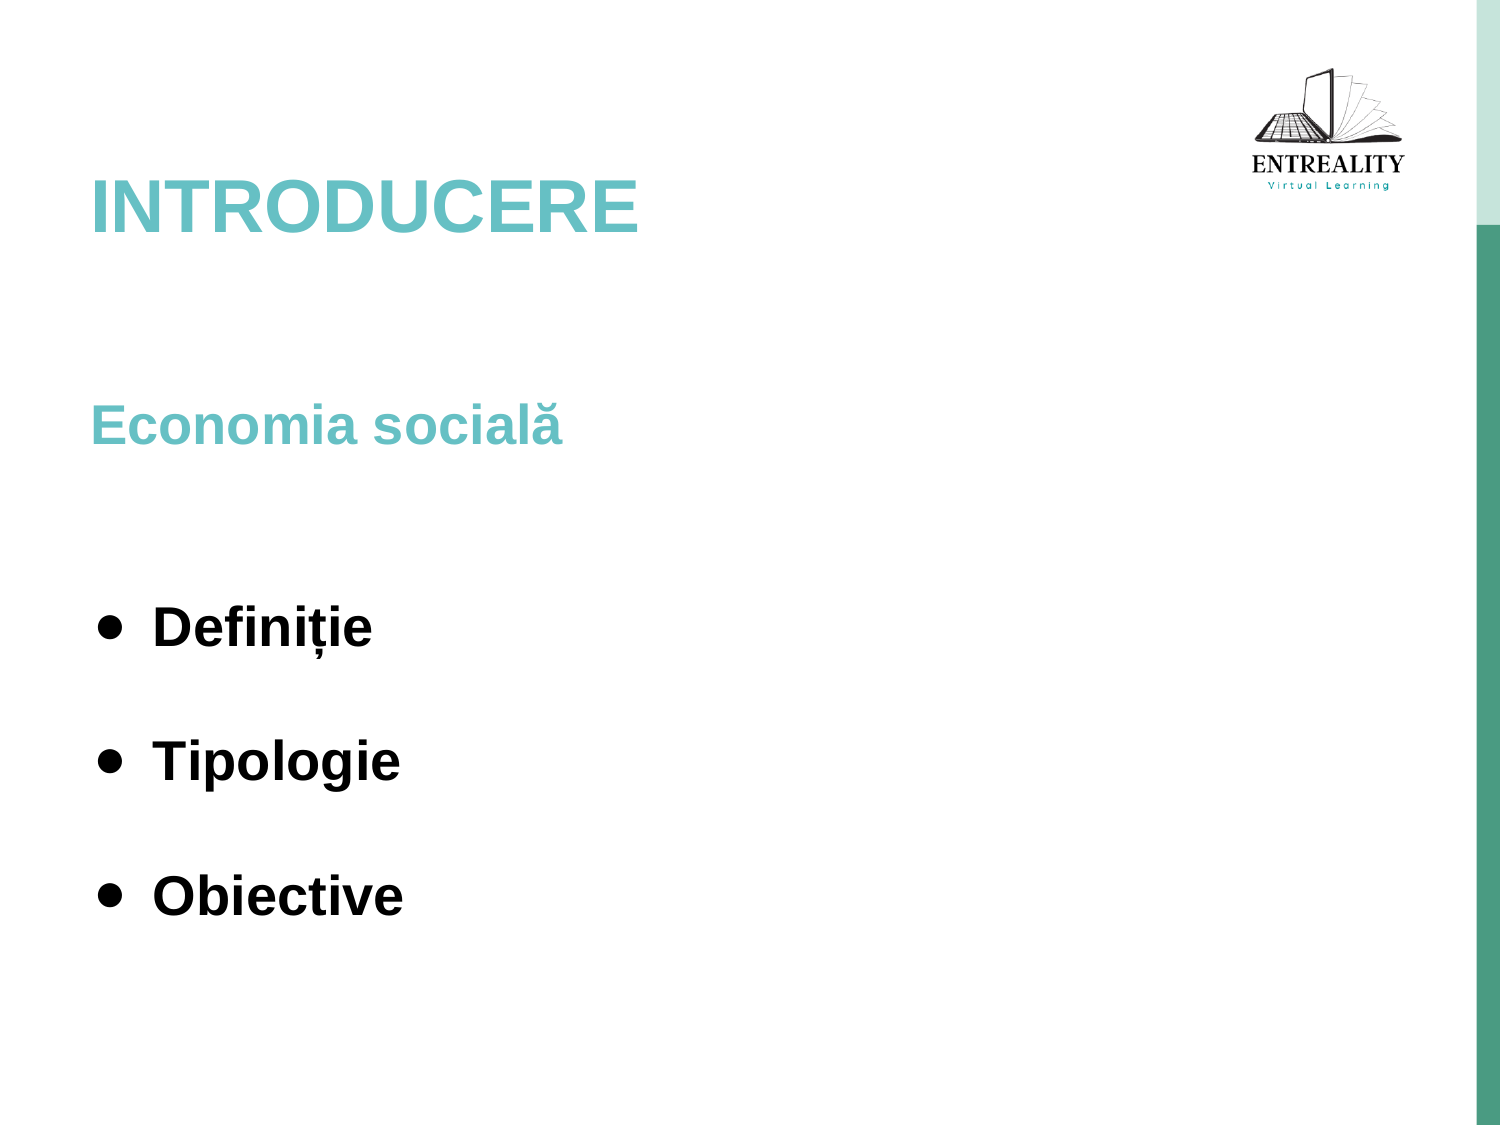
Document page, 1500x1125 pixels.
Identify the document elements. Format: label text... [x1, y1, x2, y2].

picture [1198, 0, 1458, 259]
list Economia socială Definiție Tipologie Obiective [75, 294, 1325, 1012]
title INTRODUCERE [75, 30, 1025, 256]
